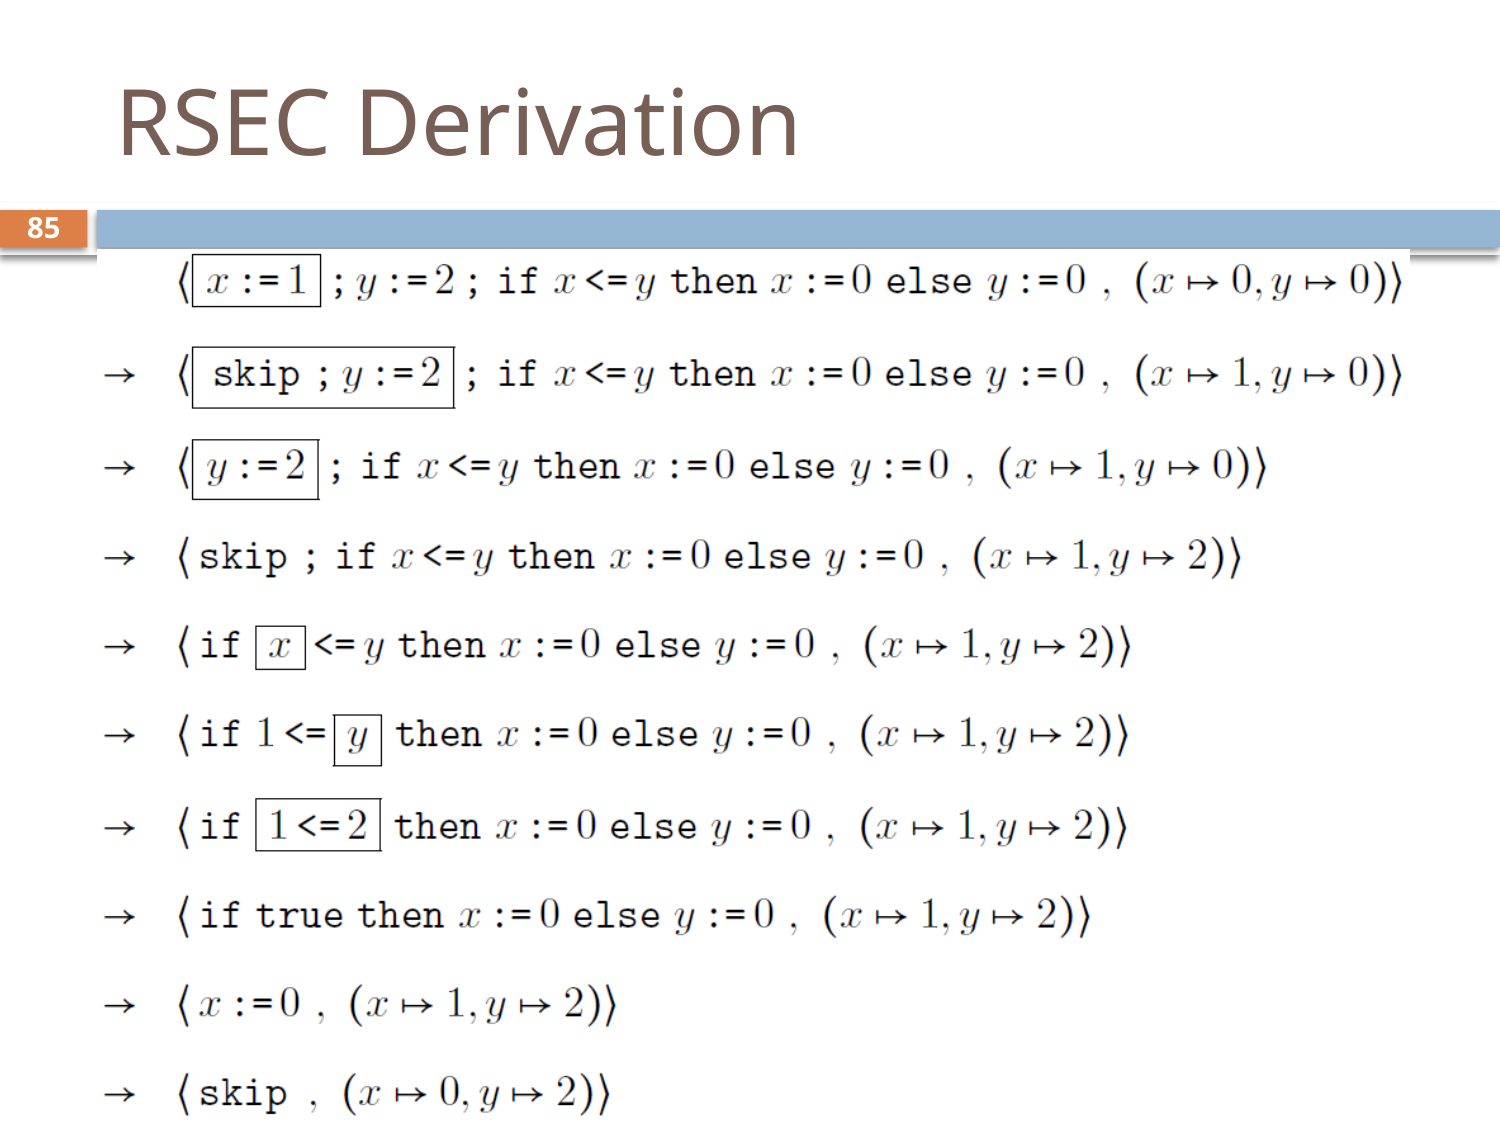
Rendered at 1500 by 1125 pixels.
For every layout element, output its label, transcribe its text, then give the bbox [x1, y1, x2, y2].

slide_number 85 [0, 208, 88, 249]
title RSEC Derivation [100, 37, 1438, 200]
picture [96, 249, 1411, 1124]
